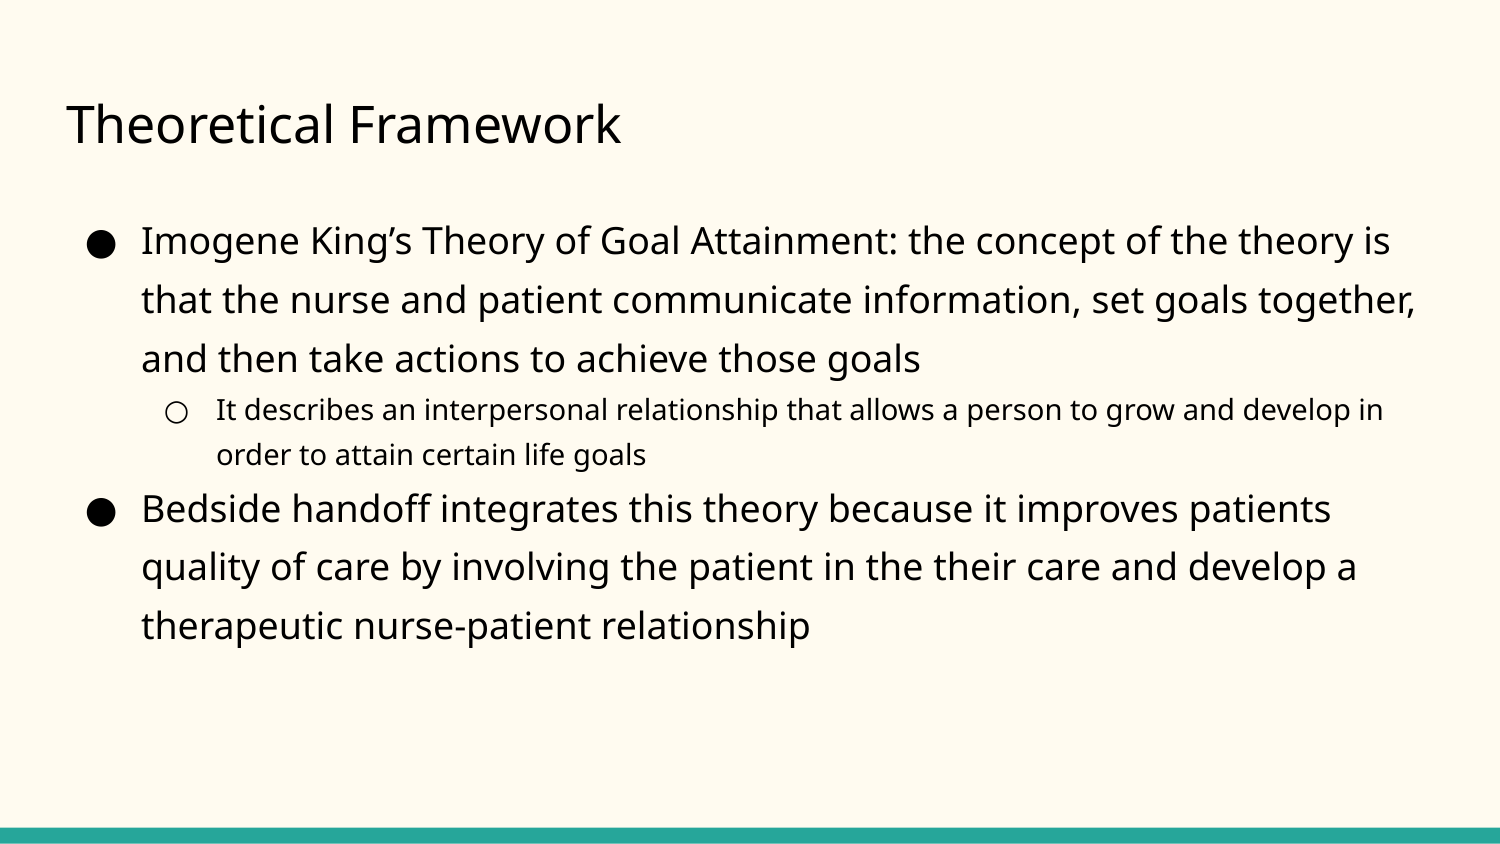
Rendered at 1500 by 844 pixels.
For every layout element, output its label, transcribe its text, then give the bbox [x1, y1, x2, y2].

list Imogene King’s Theory of Goal Attainment: the concept of the theory is that the nurse and patient communicate information, set goals together, and then take actions to achieve those goals It describes an interpersonal relationship that allows a person to grow and develop in order to attain certain life goals Bedside handoff integrates this theory because it improves patients quality of care by involving the patient in the their care and develop a therapeutic nurse-patient relationship [51, 192, 1449, 750]
title Theoretical Framework [51, 72, 1449, 174]
